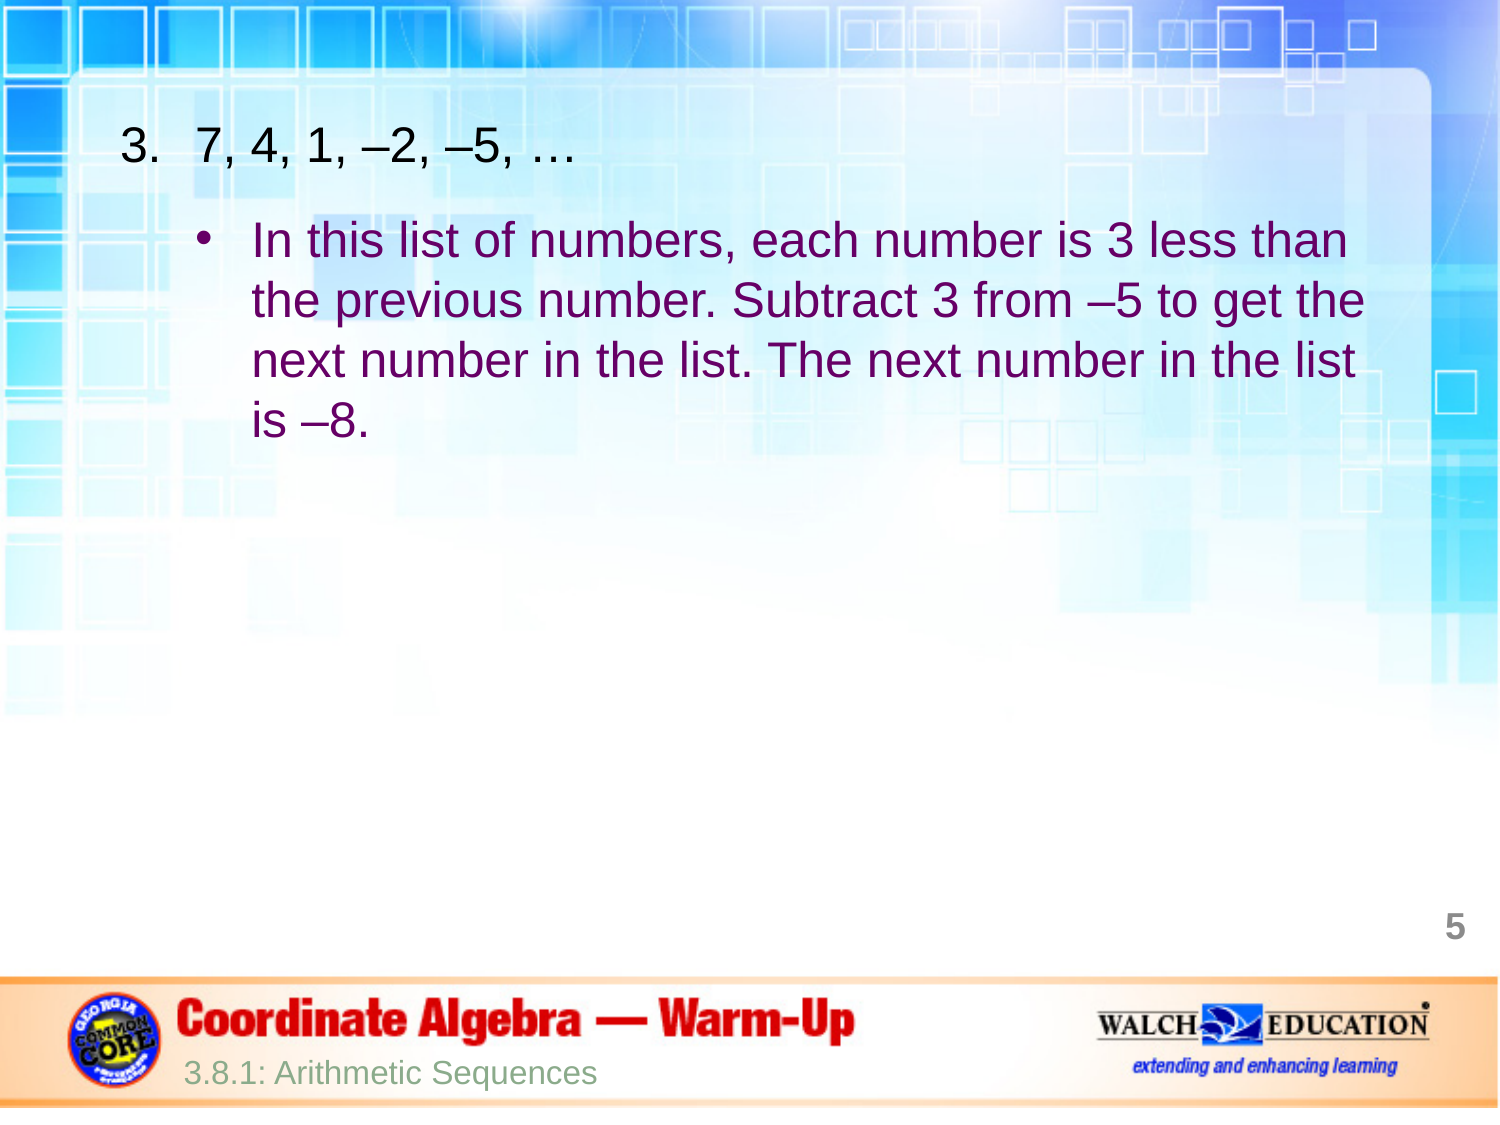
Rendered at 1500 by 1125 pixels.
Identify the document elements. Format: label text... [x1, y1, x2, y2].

picture [0, 0, 1500, 1108]
footer 3.8.1: Arithmetic Sequences [168, 1048, 1067, 1094]
slide_number 5 [1361, 901, 1481, 949]
subtitle 7, 4, 1, –2, –5, … In this list of numbers, each number is 3 less than the previous number. Subtract 3 from –5 to get the next number in the list. The next number in the list is –8. [105, 105, 1394, 925]
